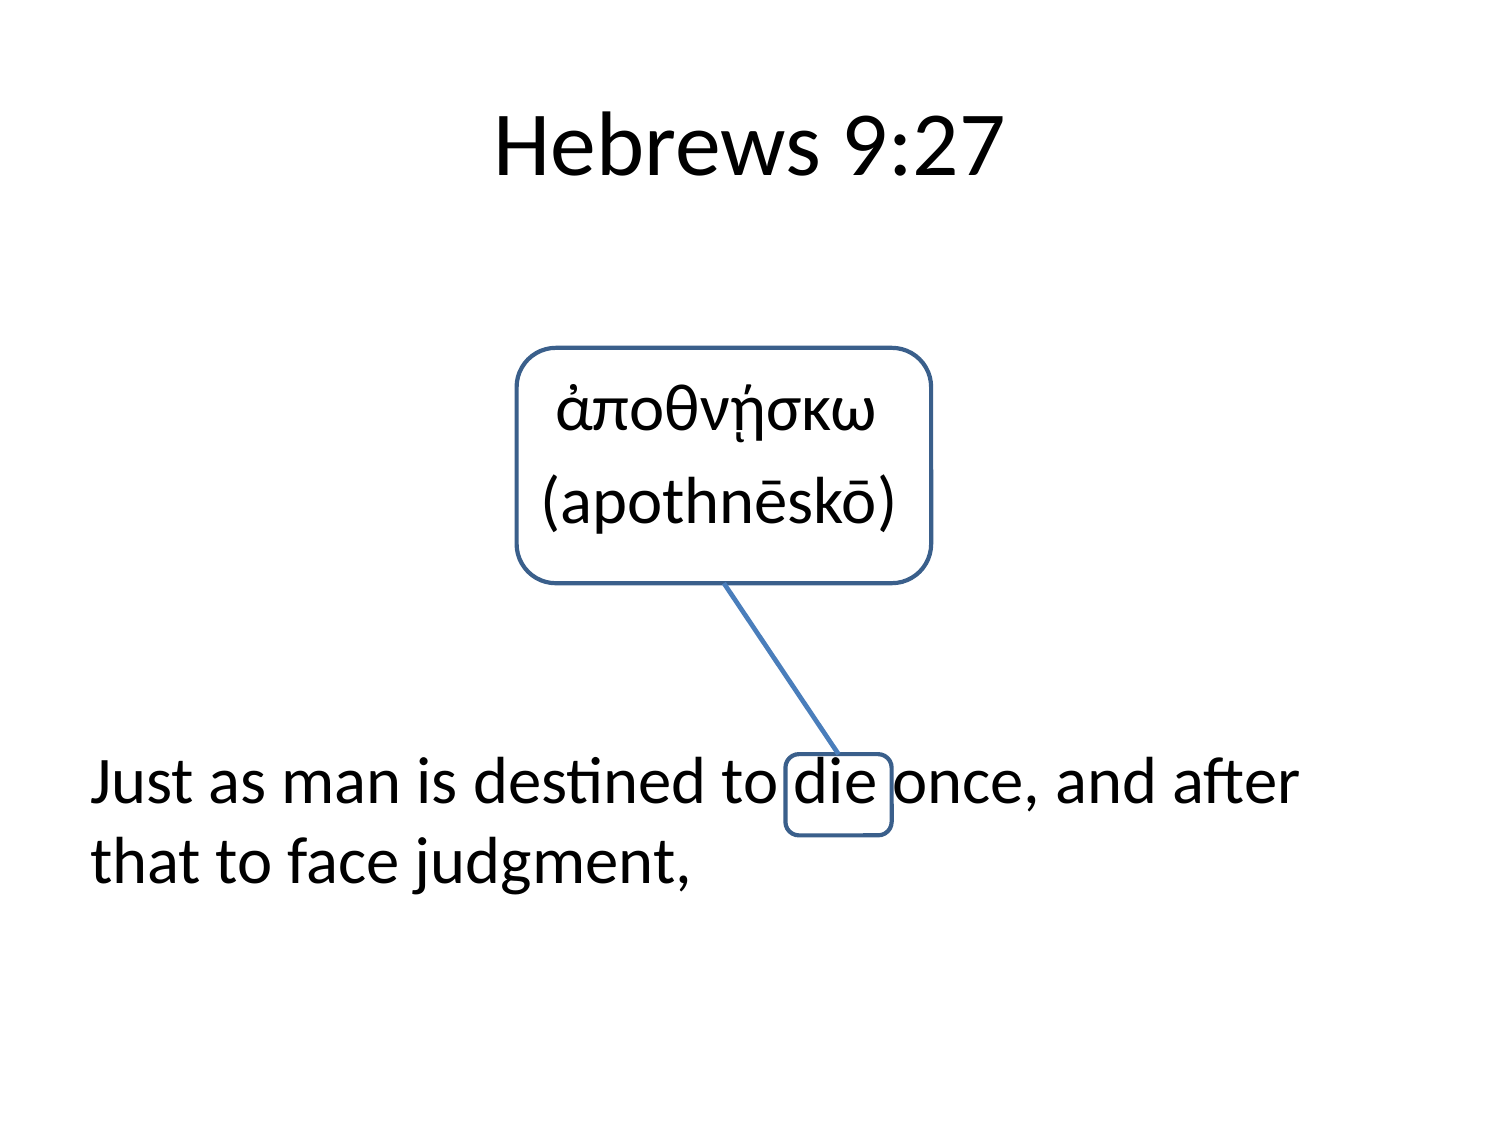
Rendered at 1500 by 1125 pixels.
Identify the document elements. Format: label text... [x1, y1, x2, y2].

title Hebrews 9:27 [75, 45, 1425, 233]
text_box [783, 752, 894, 838]
text_box [514, 345, 934, 586]
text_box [723, 583, 839, 755]
list ἀποθνῄσκω (apothnēskō) Just as man is destined to die once, and after that to face judgment, [75, 262, 1425, 1005]
